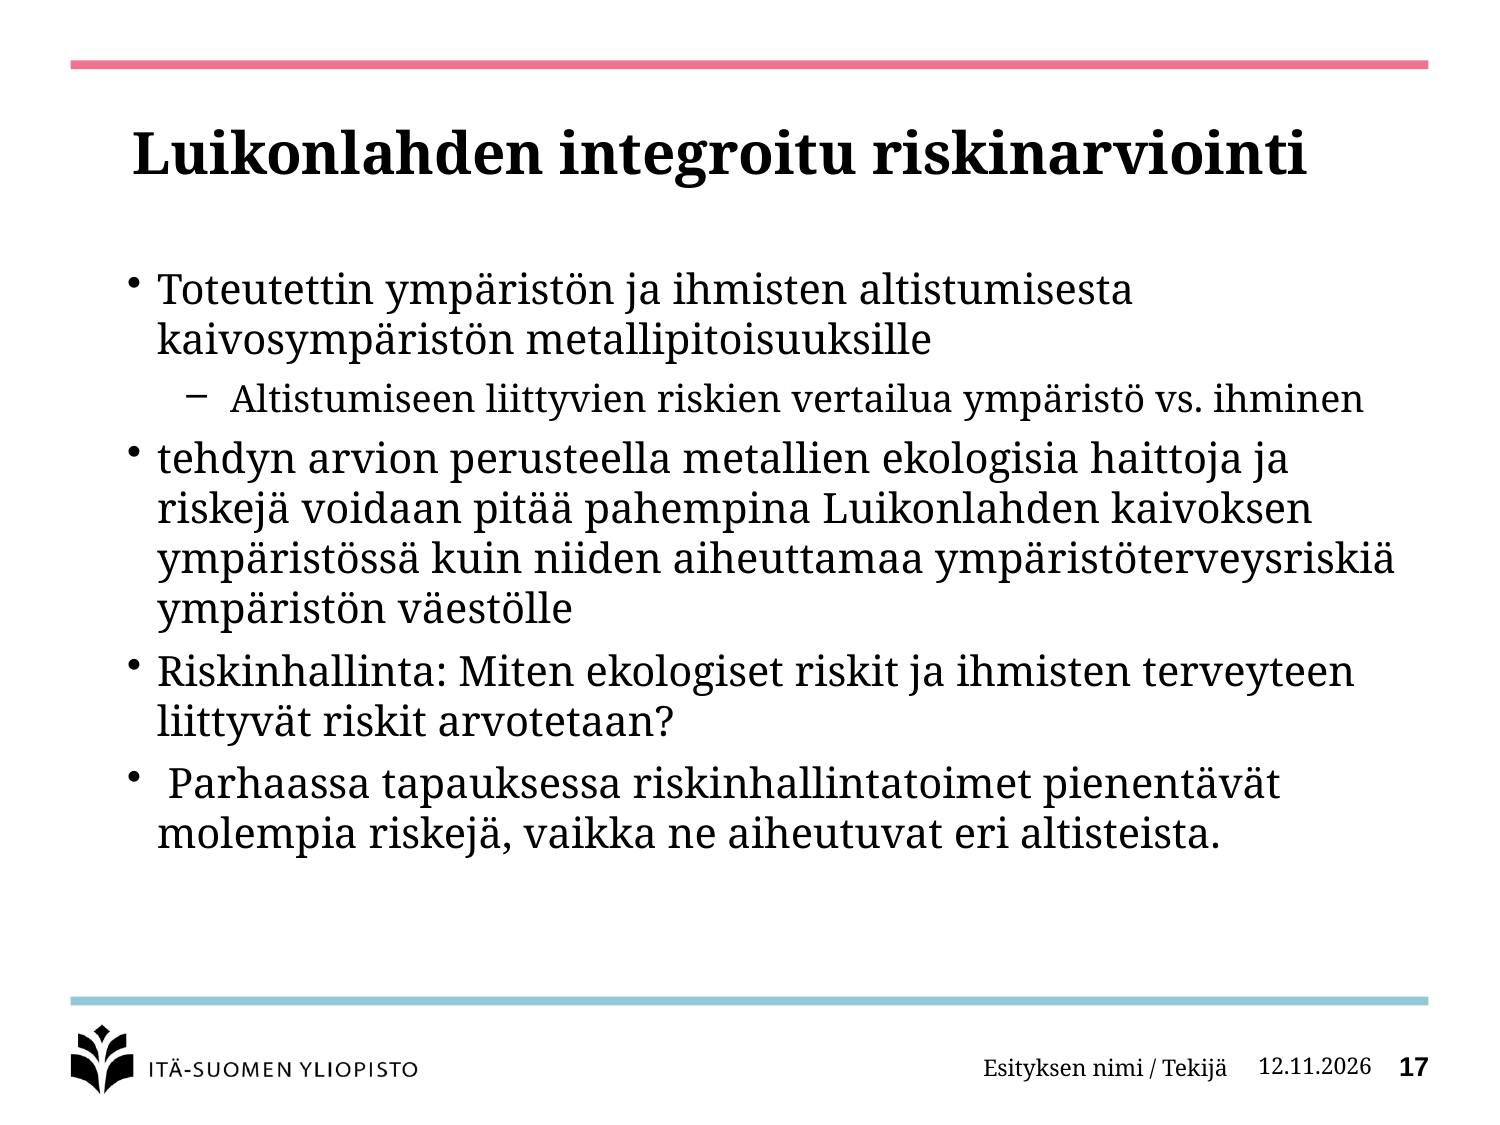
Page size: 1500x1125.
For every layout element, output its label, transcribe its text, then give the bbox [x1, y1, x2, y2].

slide_number 17 [1369, 1046, 1430, 1089]
list Toteutettin ympäristön ja ihmisten altistumisesta kaivosympäristön metallipitoisuuksille Altistumiseen liittyvien riskien vertailua ympäristö vs. ihminen tehdyn arvion perusteella metallien ekologisia haittoja ja riskejä voidaan pitää pahempina Luikonlahden kaivoksen ympäristössä kuin niiden aiheuttamaa ympäristöterveysriskiä ympäristön väestölle Riskinhallinta: Miten ekologiset riskit ja ihmisten terveyteen liittyvät riskit arvotetaan? Parhaassa tapauksessa riskinhallintatoimet pienentävät molempia riskejä, vaikka ne aiheutuvat eri altisteista. [111, 255, 1424, 906]
footer Esityksen nimi / Tekijä [500, 1046, 1229, 1089]
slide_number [1229, 1046, 1369, 1089]
title Luikonlahden integroitu riskinarviointi [117, 107, 1430, 274]
picture [70, 1024, 422, 1094]
